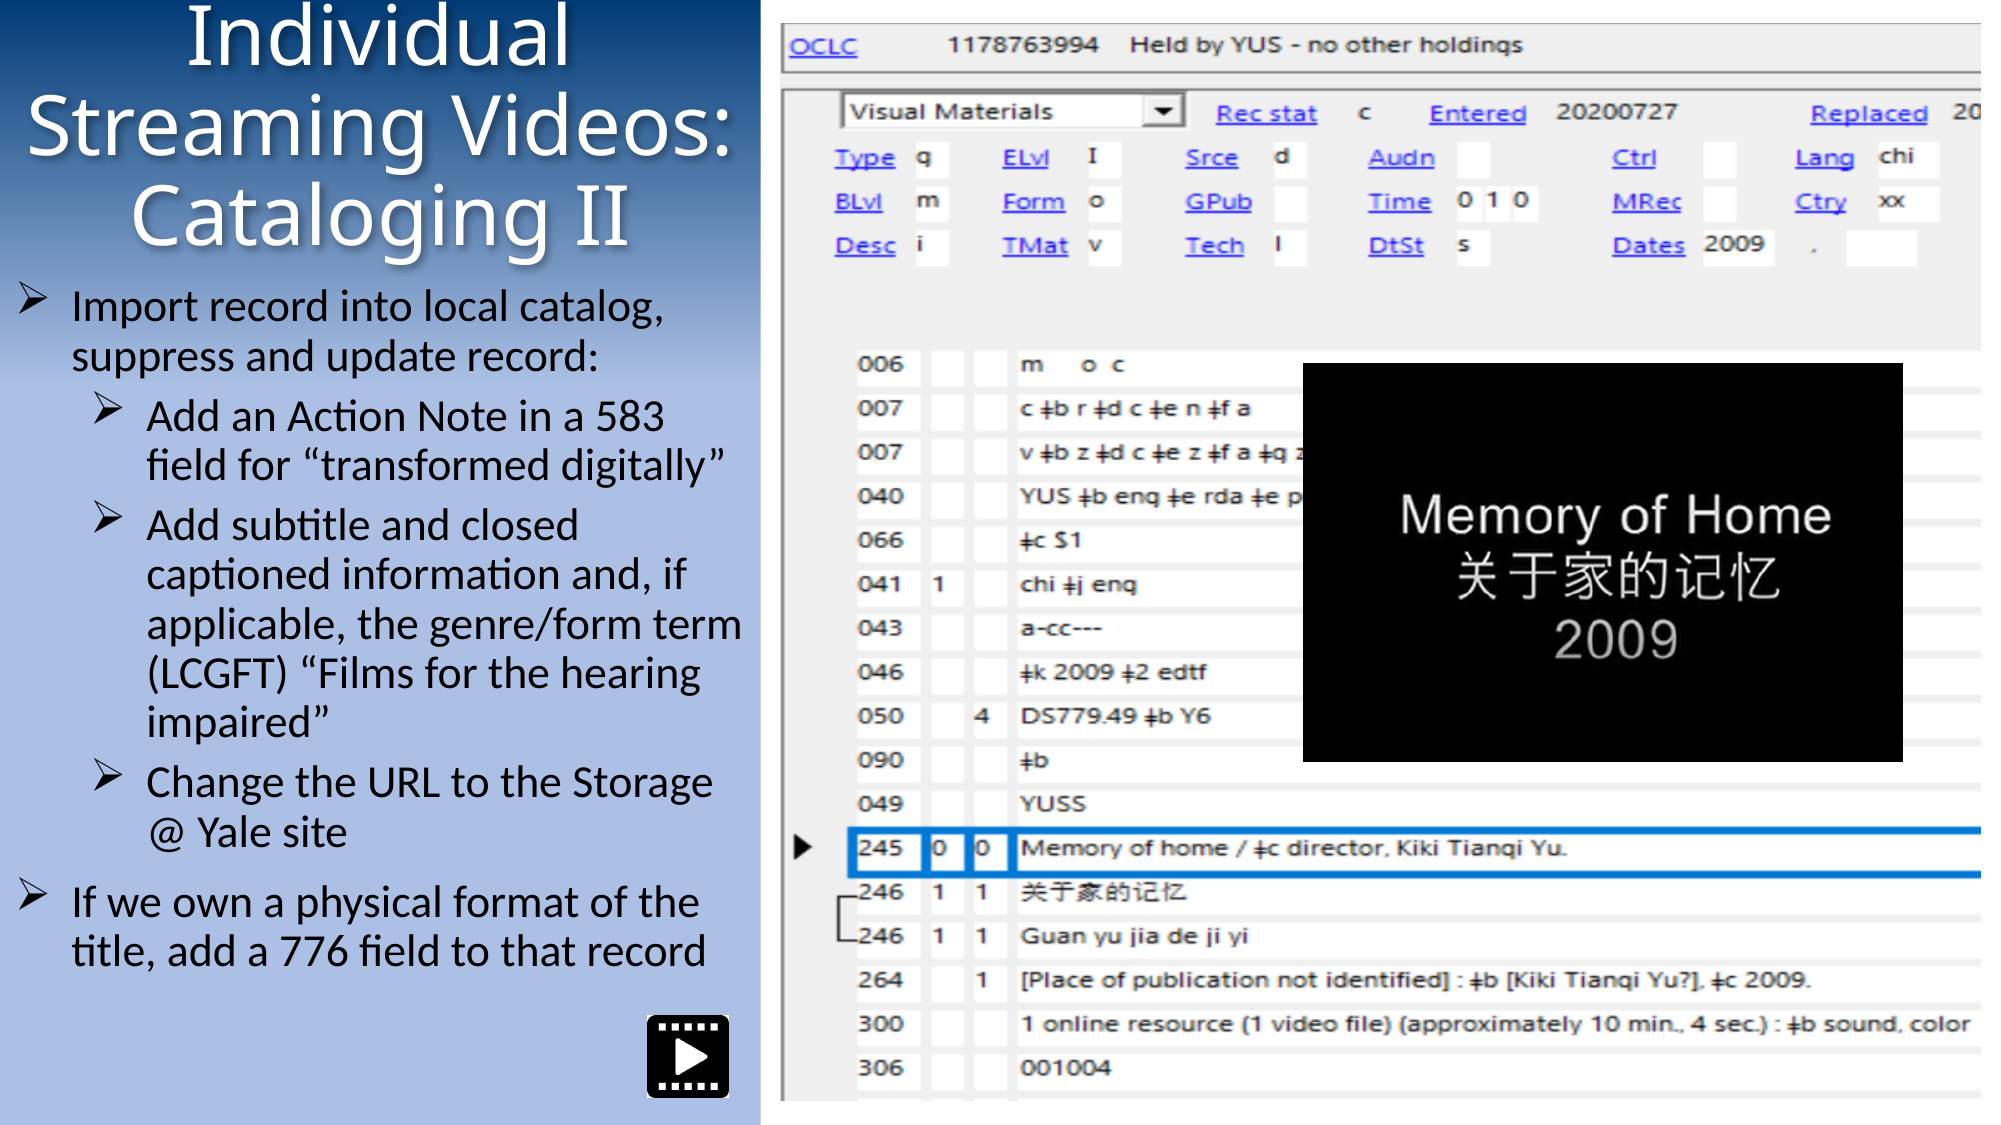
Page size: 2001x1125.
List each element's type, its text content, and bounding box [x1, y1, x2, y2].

list Import record into local catalog, suppress and update record: Add an Action Note in a 583 field for “transformed digitally” Add subtitle and closed captioned information and, if applicable, the genre/form term (LCGFT) “Films for the hearing impaired” Change the URL to the Storage @ Yale site If we own a physical format of the title, add a 776 field to that record [0, 274, 761, 1018]
picture [647, 1015, 729, 1098]
text_box [759, 0, 2000, 1125]
picture [780, 23, 1981, 1101]
title Individual Streaming Videos: Cataloging II [0, 27, 759, 230]
